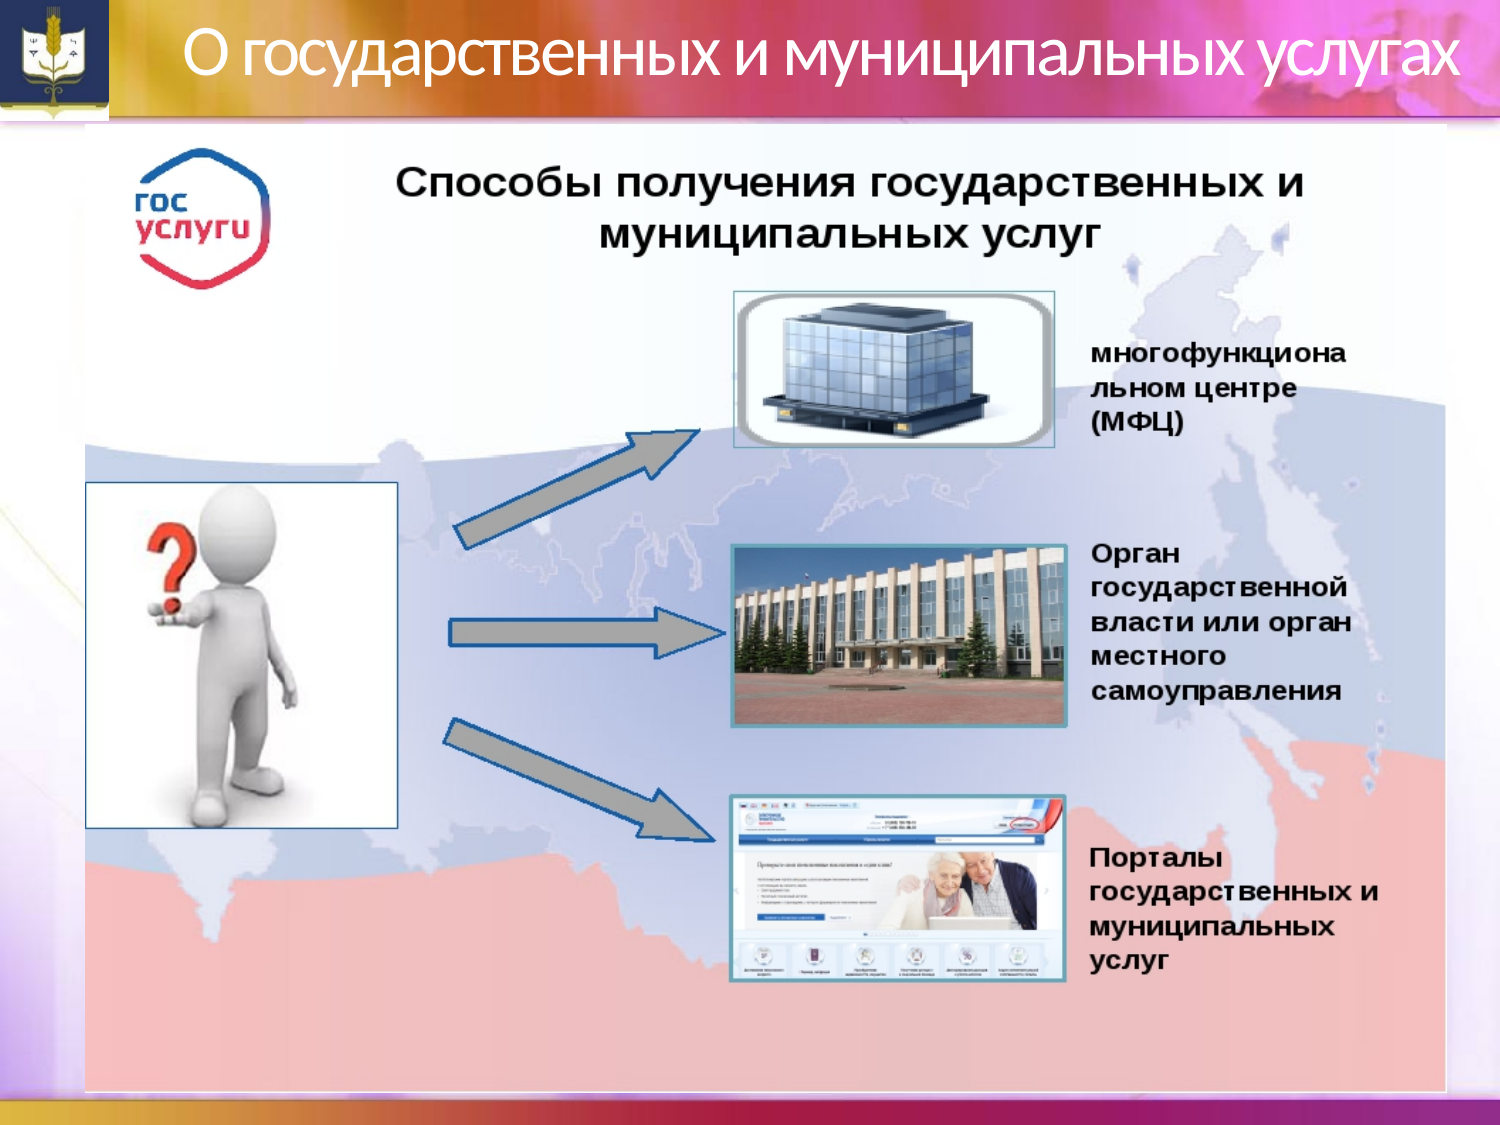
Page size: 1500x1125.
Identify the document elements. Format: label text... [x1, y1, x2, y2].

text_box О государственных и муниципальных услугах [183, 12, 1476, 96]
picture [0, 0, 1500, 1125]
